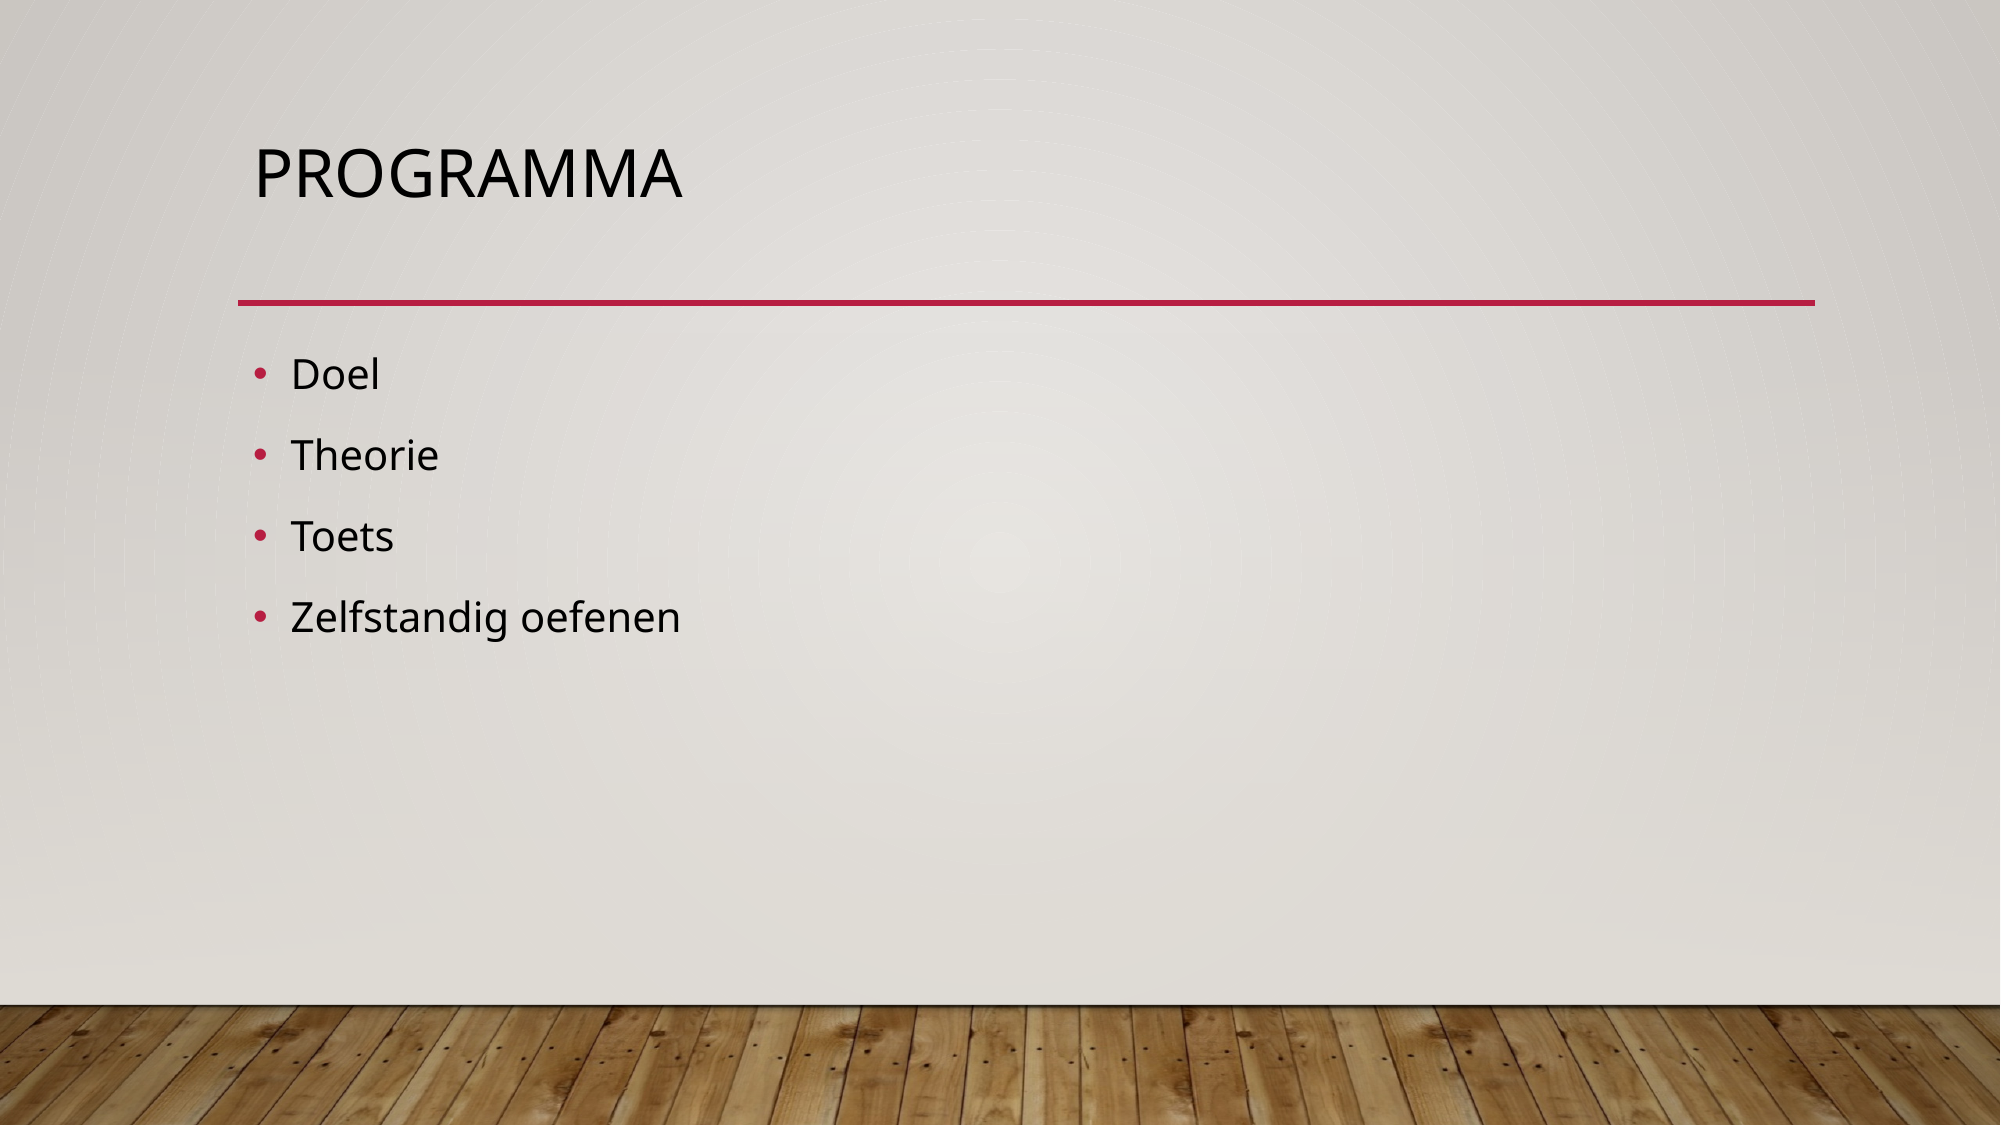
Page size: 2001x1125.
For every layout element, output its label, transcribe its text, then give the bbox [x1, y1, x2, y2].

title Programma [238, 131, 1814, 305]
list Doel Theorie Toets Zelfstandig oefenen [238, 330, 1814, 897]
picture [0, 1005, 2000, 1125]
